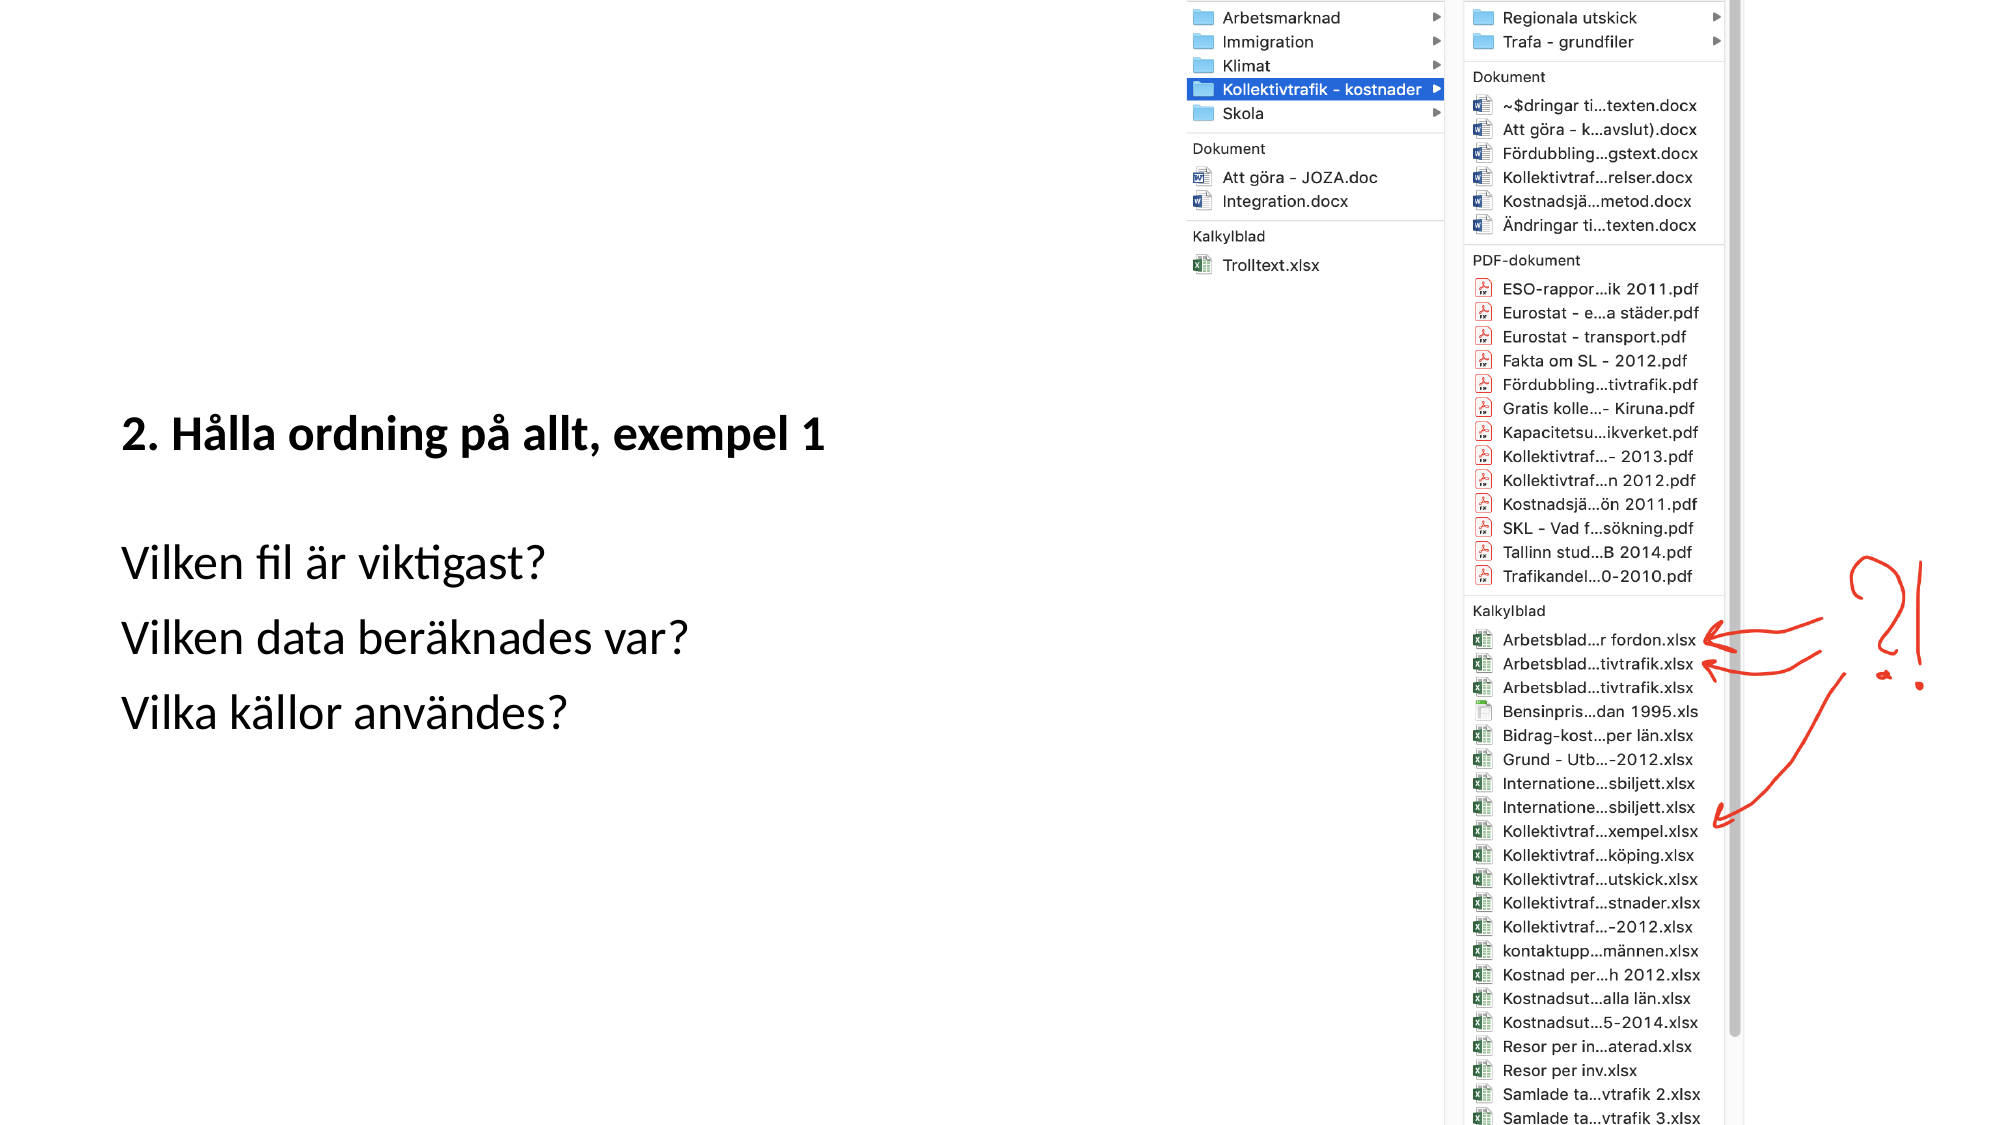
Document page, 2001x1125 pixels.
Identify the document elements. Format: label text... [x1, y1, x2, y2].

list 2. Hålla ordning på allt, exempel 1 Vilken fil är viktigast? Vilken data beräknades var? Vilka källor användes? [106, 399, 1186, 1021]
picture [1186, 0, 1941, 1125]
